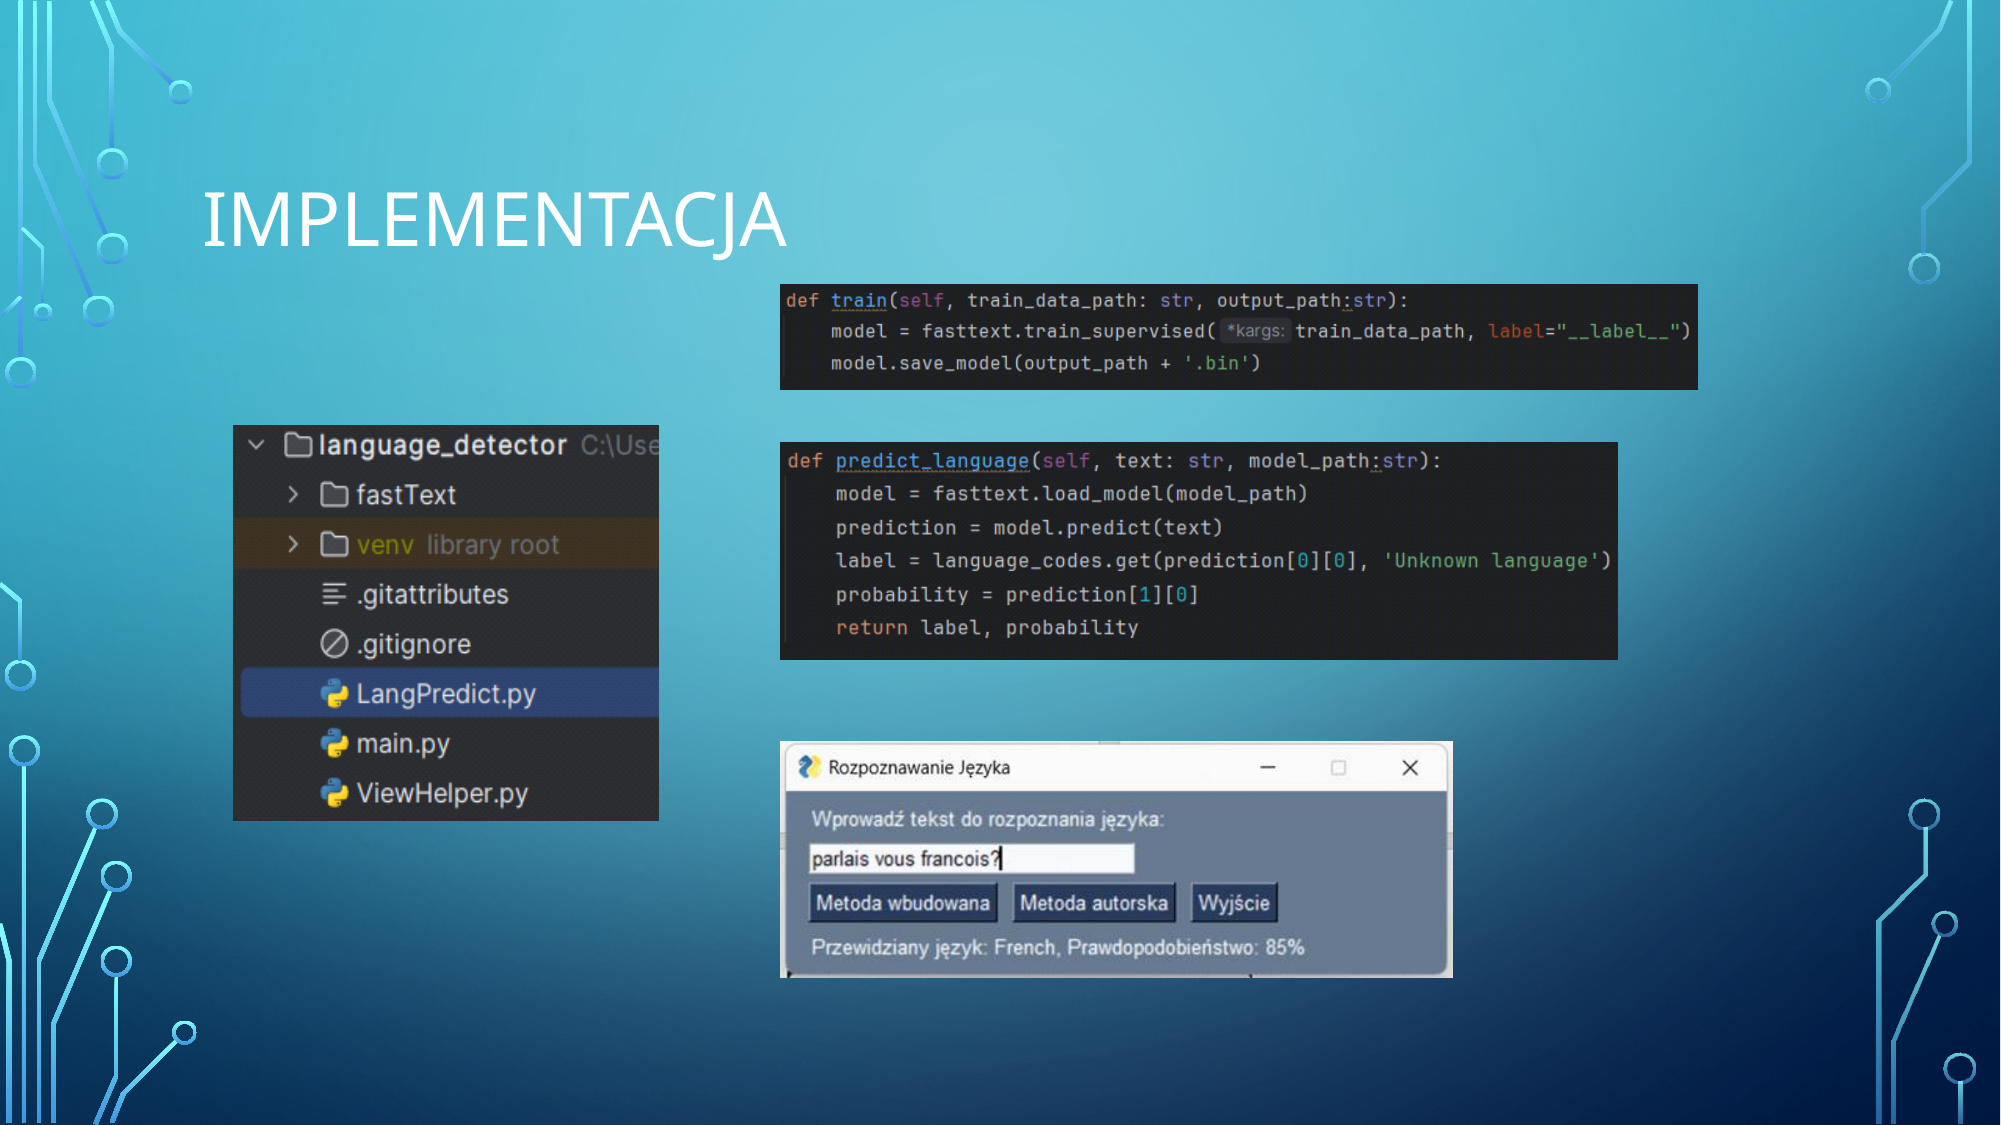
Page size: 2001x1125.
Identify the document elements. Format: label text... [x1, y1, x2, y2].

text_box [780, 441, 1619, 660]
title Implementacja [187, 101, 1813, 344]
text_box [780, 284, 1698, 391]
picture [780, 741, 1453, 978]
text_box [232, 425, 659, 821]
